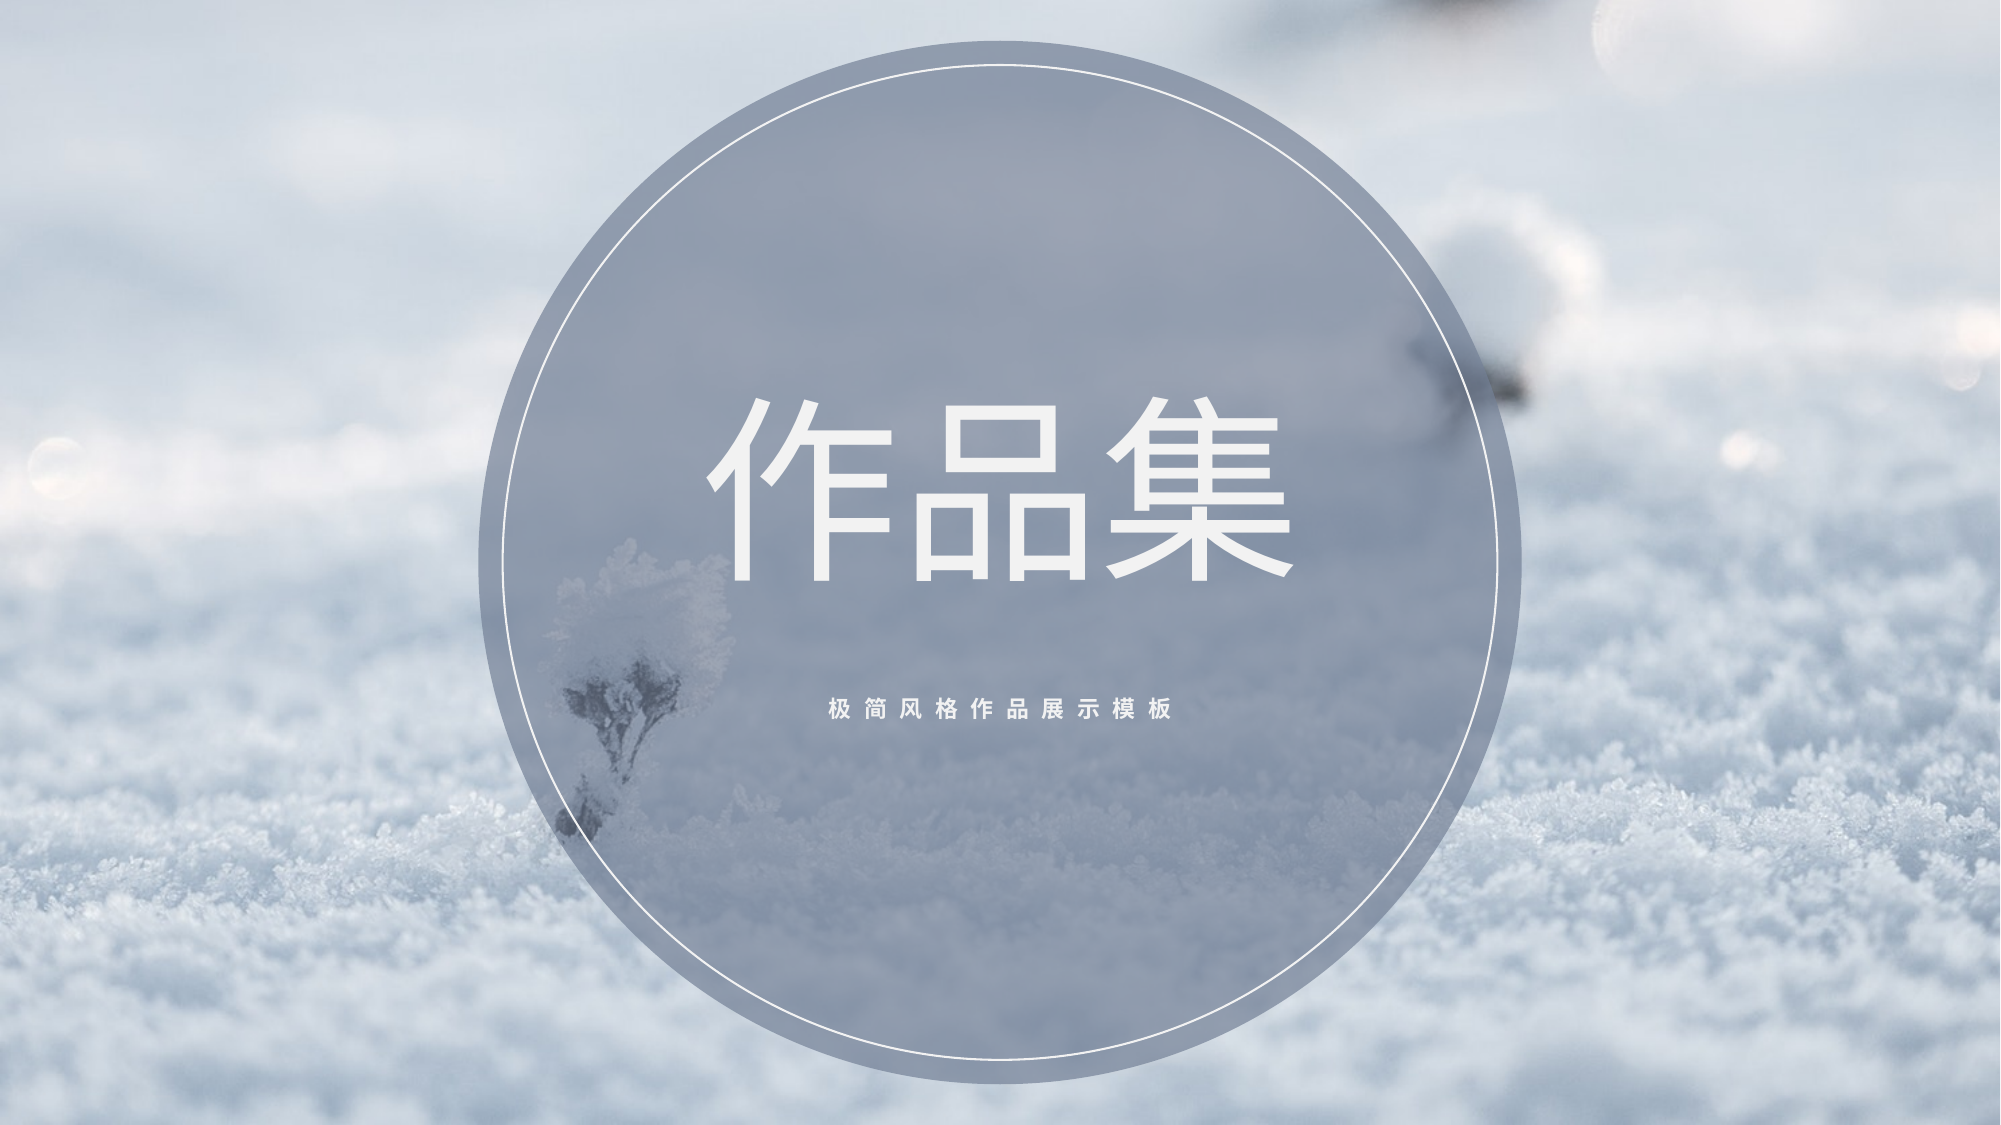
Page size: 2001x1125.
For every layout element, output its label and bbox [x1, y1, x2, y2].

text_box [501, 63, 1499, 1061]
picture [0, 0, 2001, 1125]
text_box [477, 39, 1523, 1086]
